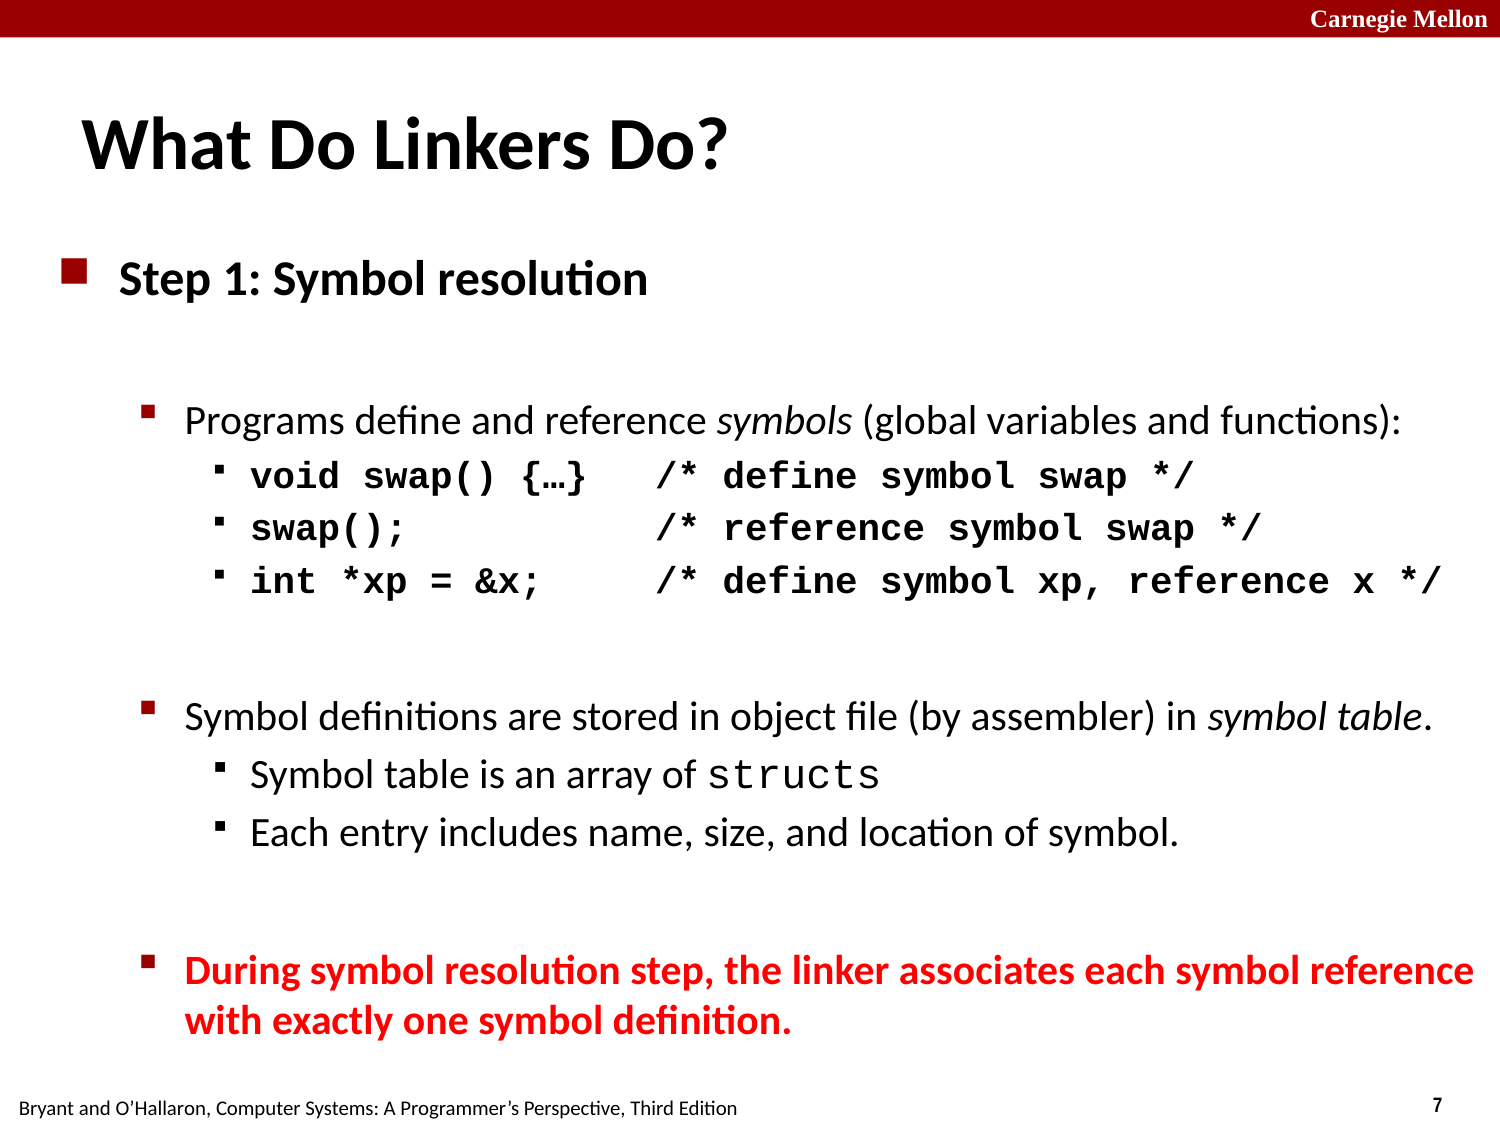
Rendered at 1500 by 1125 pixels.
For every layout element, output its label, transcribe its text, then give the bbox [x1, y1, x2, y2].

title What Do Linkers Do? [66, 74, 1213, 204]
list Step 1: Symbol resolution Programs define and reference symbols (global variables and functions): void swap() {…} /* define symbol swap */ swap(); /* reference symbol swap */ int *xp = &x; /* define symbol xp, reference x */ Symbol definitions are stored in object file (by assembler) in symbol table. Symbol table is an array of structs Each entry includes name, size, and location of symbol. During symbol resolution step, the linker associates each symbol reference with exactly one symbol definition. [47, 237, 1500, 1125]
